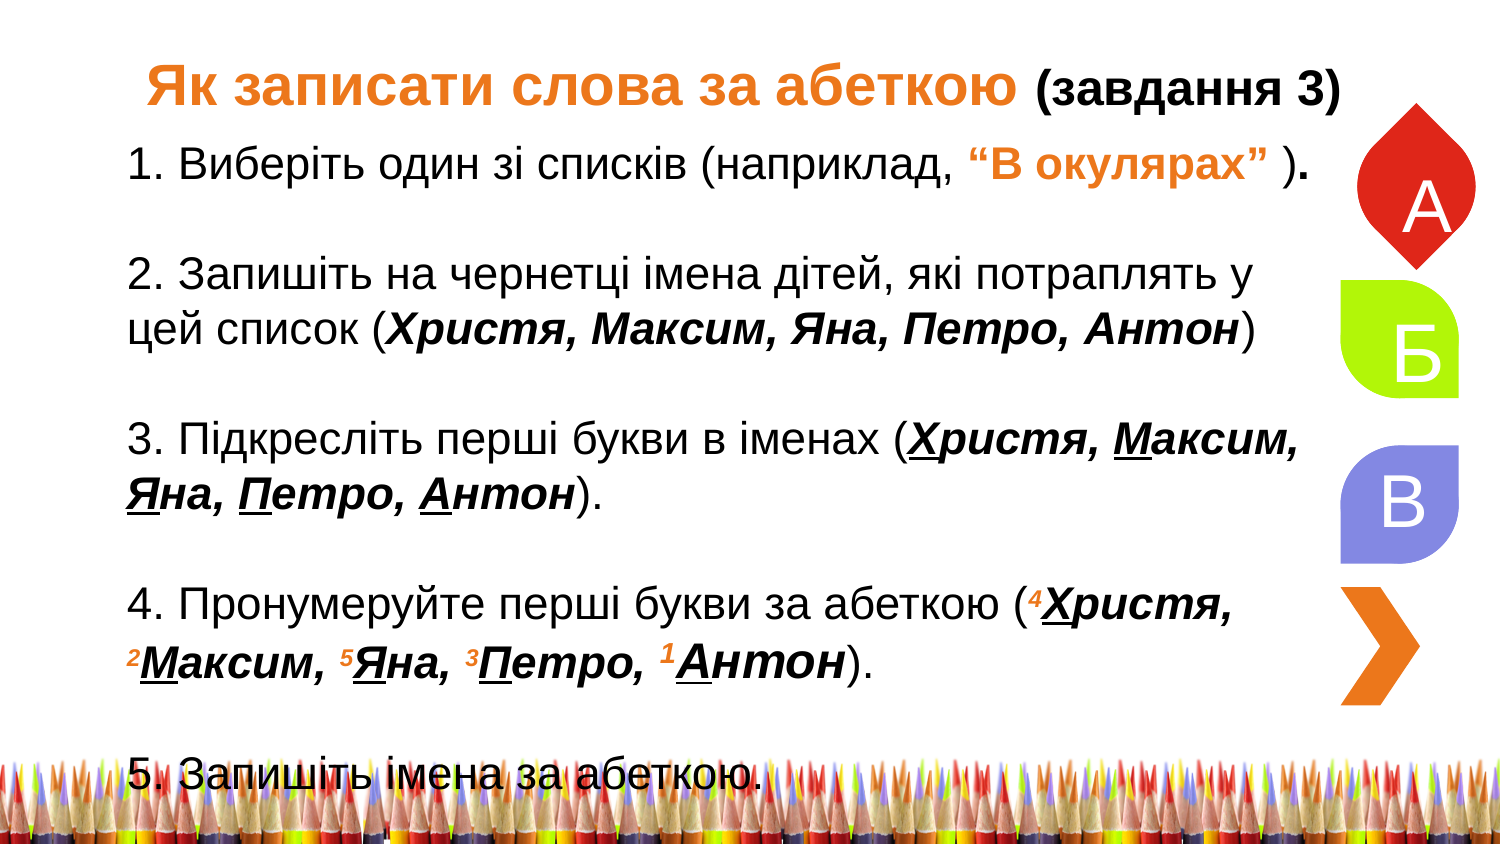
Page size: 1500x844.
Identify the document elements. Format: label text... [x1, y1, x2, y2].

picture [0, 756, 112, 844]
text_box [1338, 585, 1422, 708]
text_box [1340, 445, 1459, 564]
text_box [1357, 127, 1476, 246]
list Як записати слова за абеткою (завдання 3) [0, 37, 1495, 127]
text_box 1. Виберіть один зі списків (наприклад, “В окулярах” ). 2. Запишіть на чернетці імена дітей, які потраплять у цей список (Христя, Максим, Яна, Петро, Антон) 3. Підкресліть перші букви в іменах (Христя, Максим, Яна, Петро, Антон). 4. Пронумеруйте перші букви за абеткою (4Христя, 2Максим, 5Яна, 3Петро, 1Антон). 5. Запишіть імена за абеткою. [112, 126, 1329, 844]
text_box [1340, 279, 1459, 399]
picture [1329, 756, 1500, 844]
